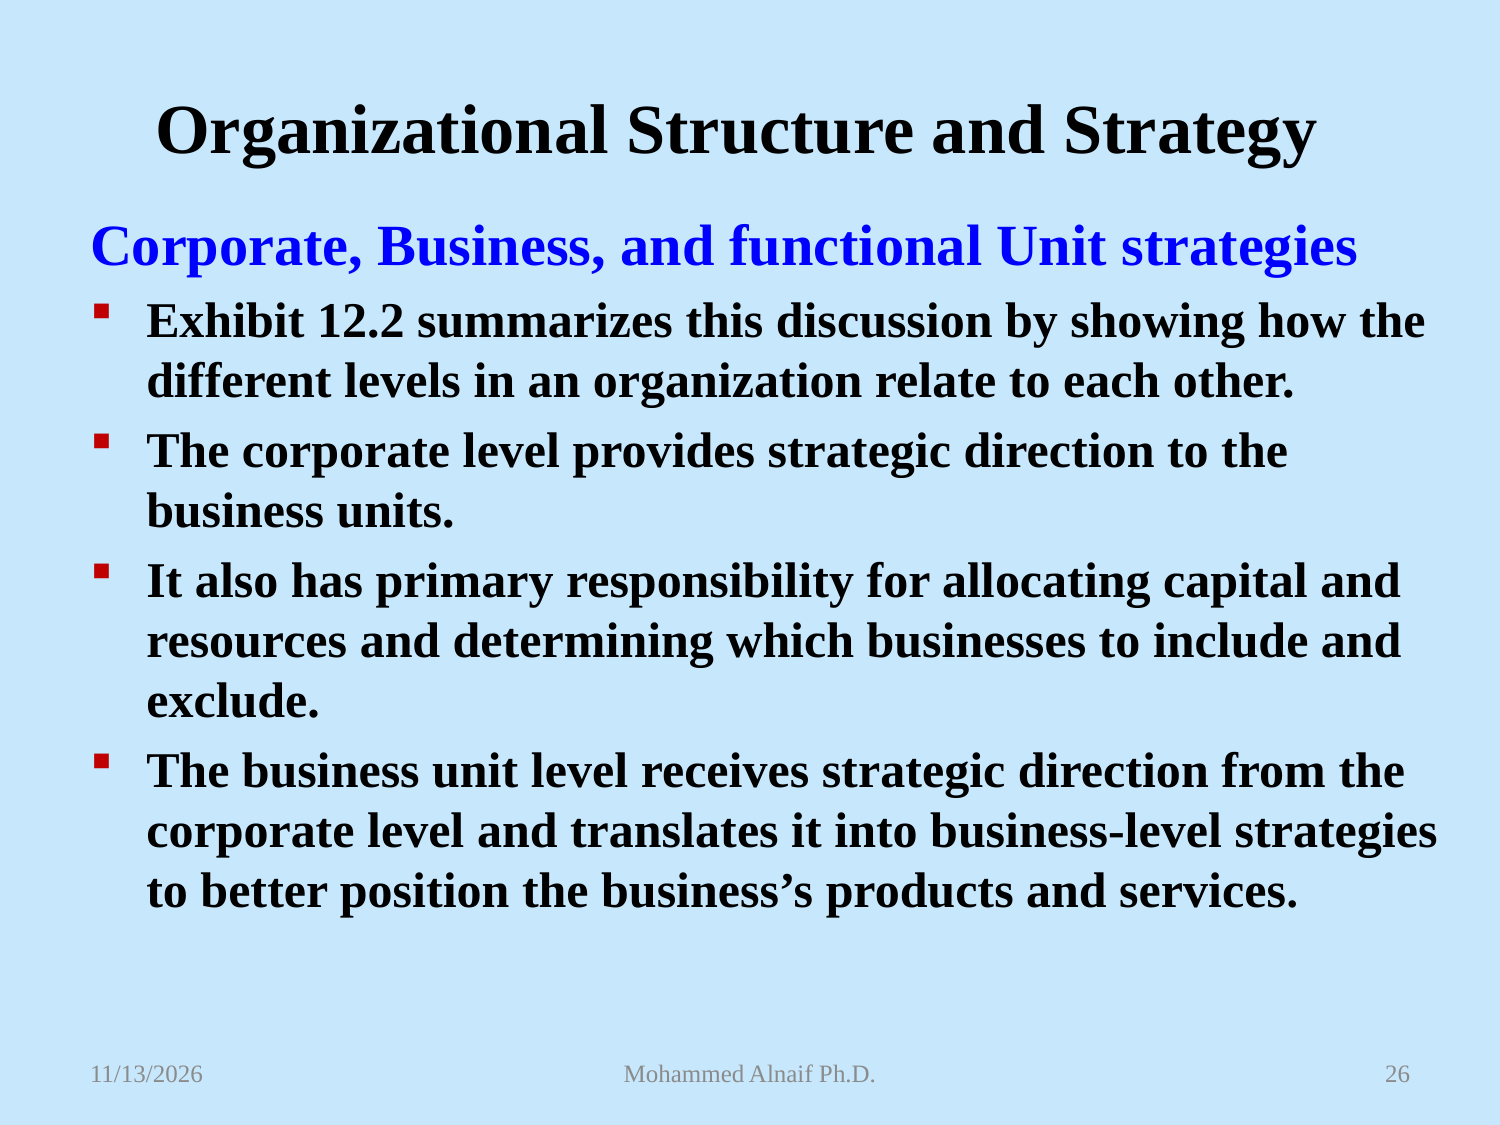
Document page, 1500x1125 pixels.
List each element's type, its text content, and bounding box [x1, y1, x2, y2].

title Organizational Structure and Strategy [99, 75, 1375, 175]
slide_number 26 [1074, 1042, 1425, 1103]
subtitle Corporate, Business, and functional Unit strategies Exhibit 12.2 summarizes this discussion by showing how the different levels in an organization relate to each other. The corporate level provides strategic direction to the business units. It also has primary responsibility for allocating capital and resources and determining which businesses to include and exclude. The business unit level receives strategic direction from the corporate level and translates it into business-level strategies to better position the business’s products and services. [75, 200, 1463, 1038]
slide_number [75, 1042, 425, 1103]
footer Mohammed Alnaif Ph.D. [512, 1042, 988, 1103]
